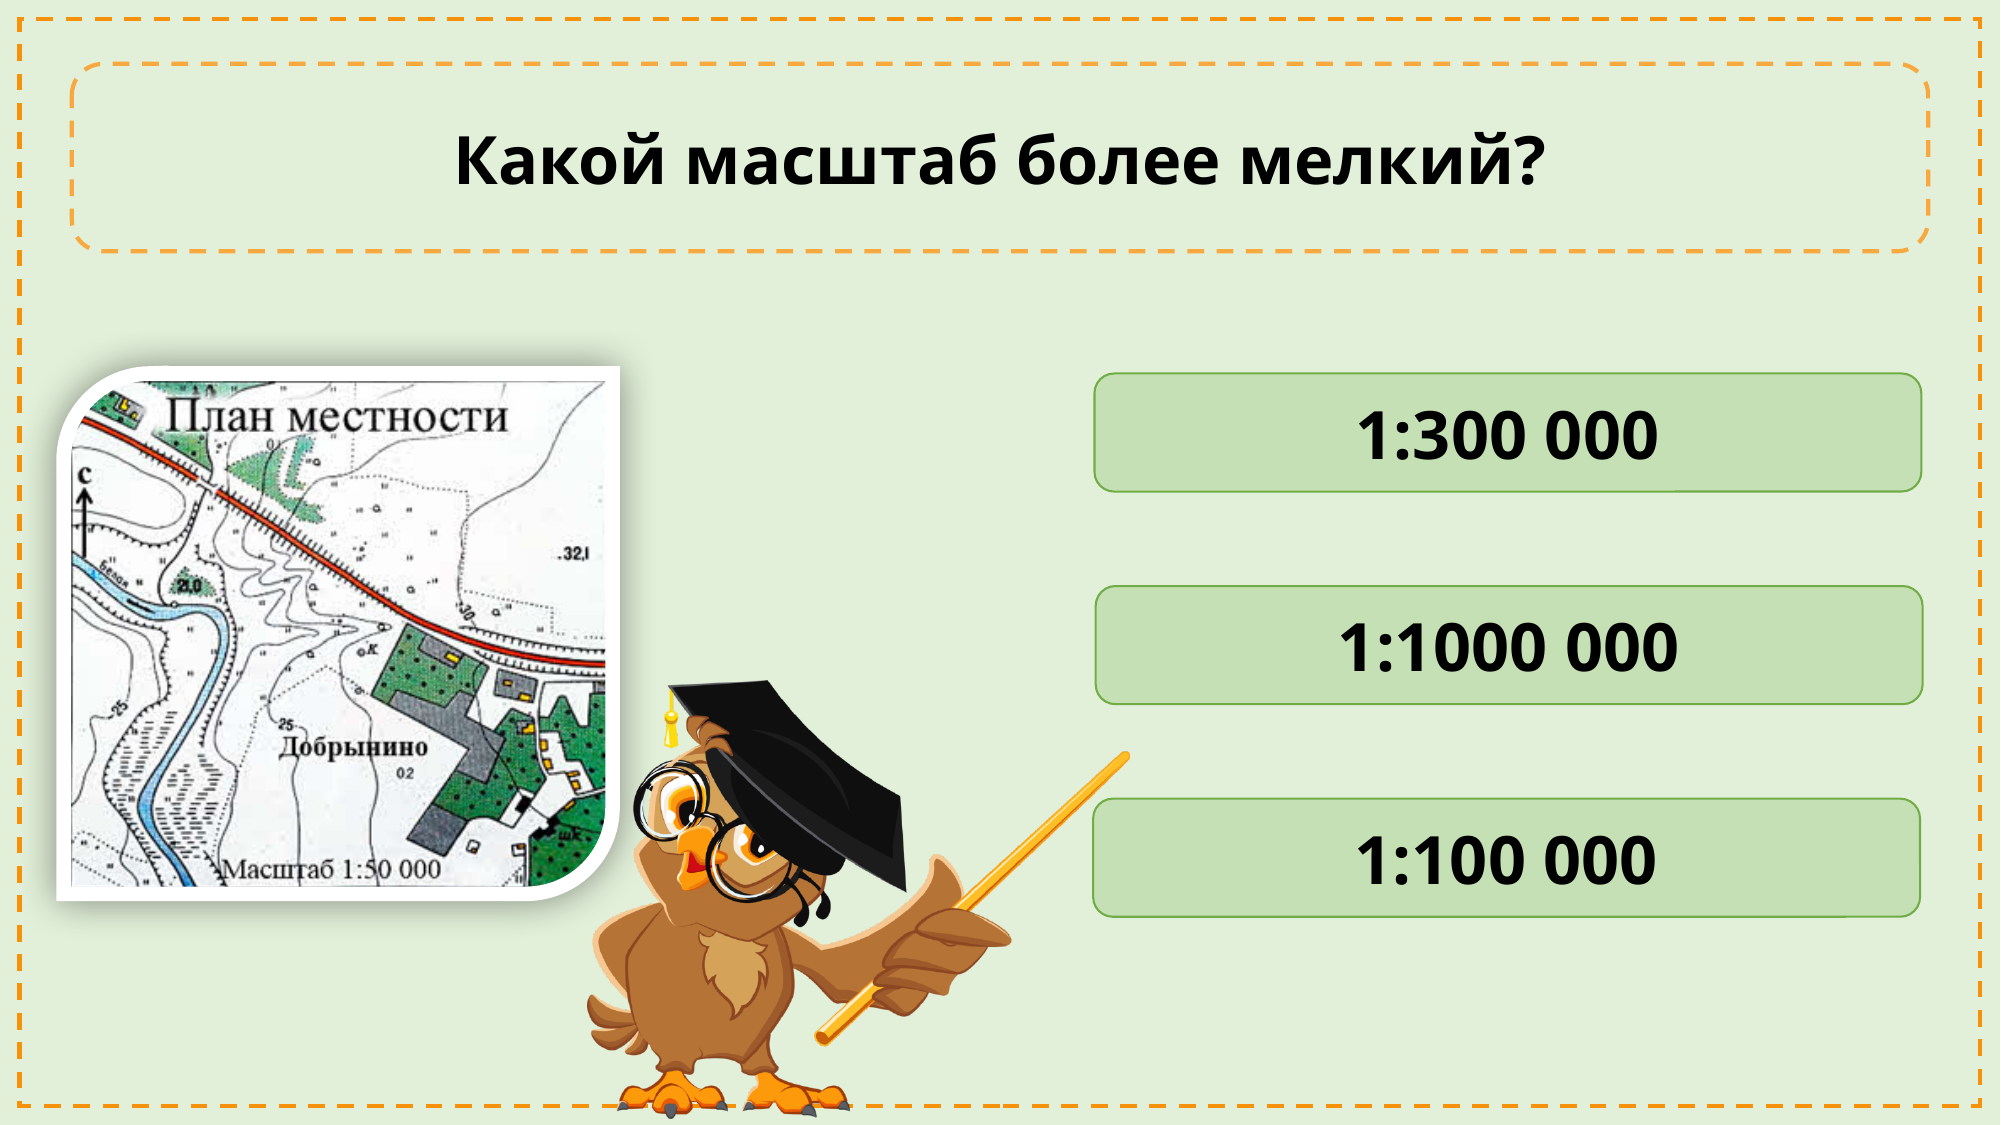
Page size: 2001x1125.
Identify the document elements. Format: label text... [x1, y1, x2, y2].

picture [63, 373, 1130, 1119]
text_box [18, 18, 1981, 1107]
text_box Какой масштаб более мелкий? [70, 62, 1930, 253]
